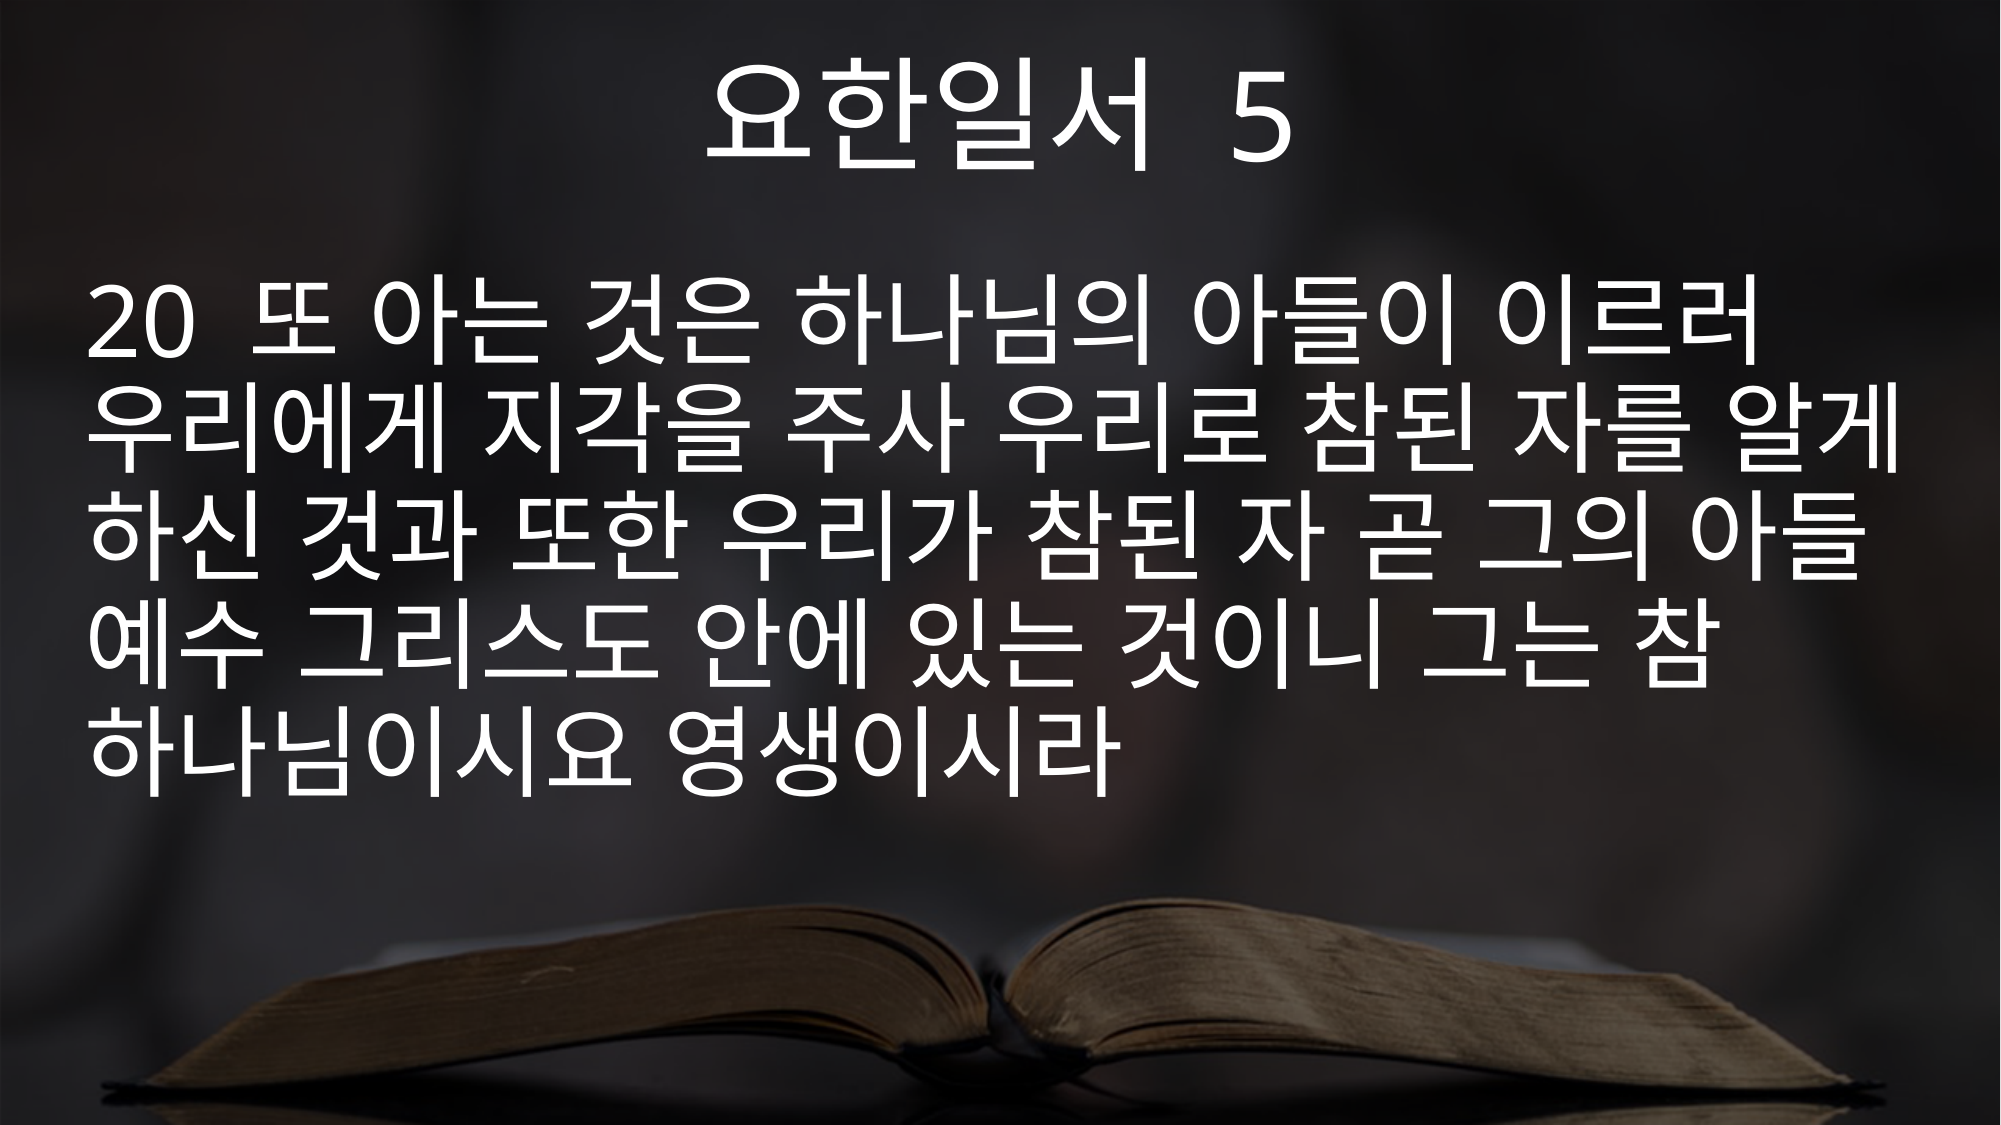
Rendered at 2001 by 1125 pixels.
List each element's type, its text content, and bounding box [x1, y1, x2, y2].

list 20 또 아는 것은 하나님의 아들이 이르러 우리에게 지각을 주사 우리로 참된 자를 알게 하신 것과 또한 우리가 참된 자 곧 그의 아들 예수 그리스도 안에 있는 것이니 그는 참 하나님이시요 영생이시라 [69, 263, 1953, 423]
picture [0, 0, 2001, 1125]
footer 요한일서 5 [0, 32, 2000, 192]
